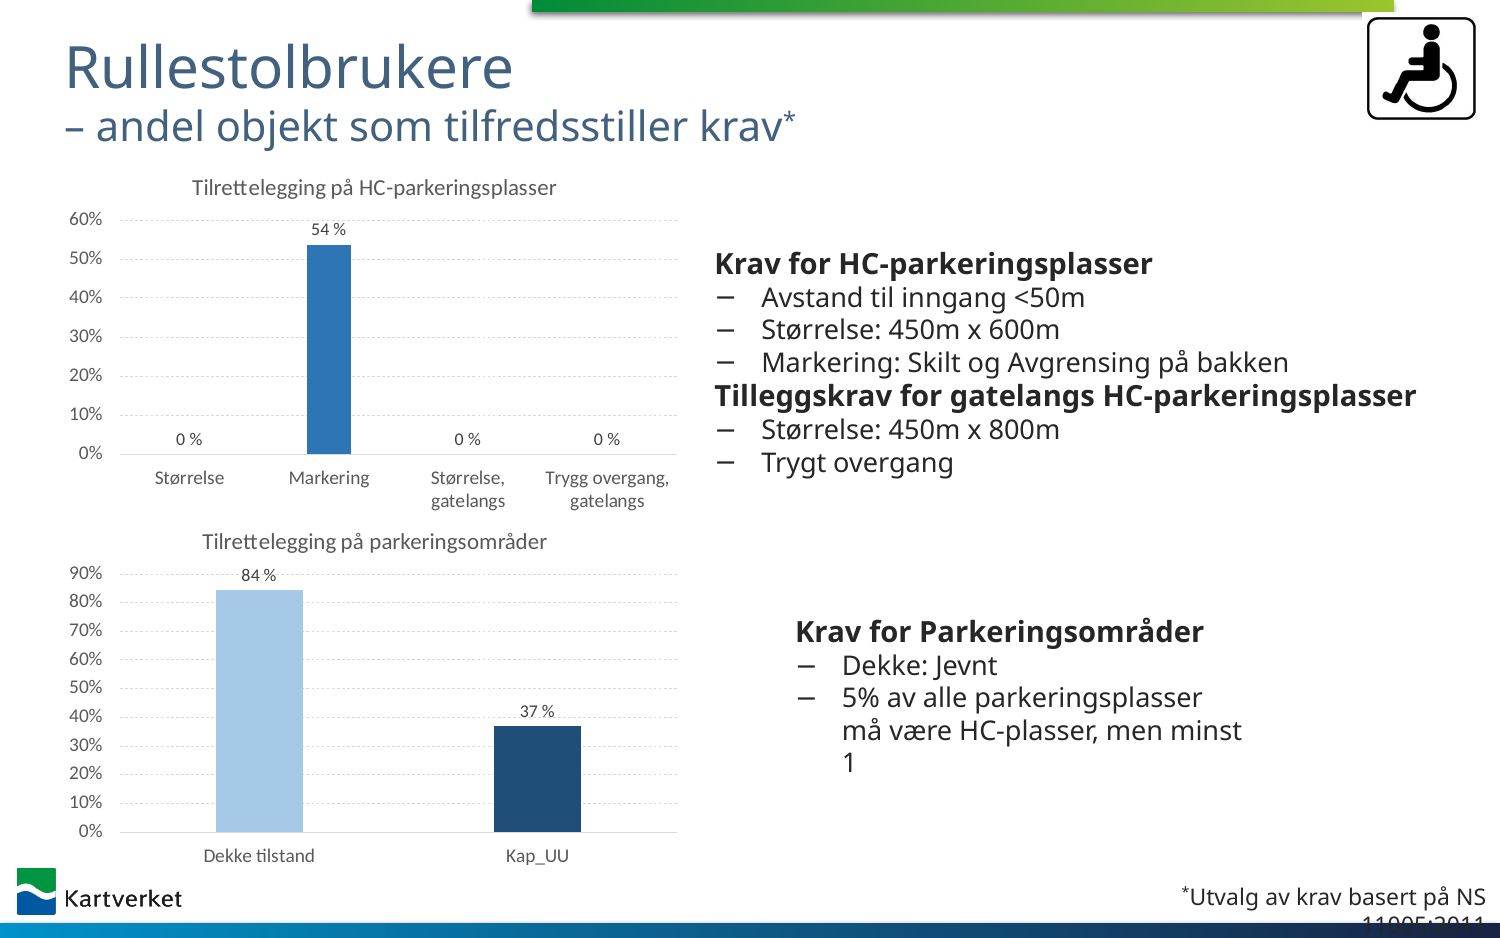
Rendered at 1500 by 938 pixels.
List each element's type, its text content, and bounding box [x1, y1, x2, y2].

picture [62, 520, 688, 874]
picture [62, 166, 688, 519]
text_box *Utvalg av krav basert på NS 11005:2011 [1068, 873, 1500, 938]
text_box Krav for Parkeringsområder Dekke: Jevnt 5% av alle parkeringsplasser må være HC-plasser, men minst 1 [780, 605, 1261, 786]
text_box Krav for HC-parkeringsplasser Avstand til inngang <50m Størrelse: 450m x 600m Markering: Skilt og Avgrensing på bakken Tilleggskrav for gatelangs HC-parkeringsplasser Størrelse: 450m x 800m Trygt overgang [699, 237, 1433, 485]
picture [1362, 12, 1481, 126]
text_box Rullestolbrukere – andel objekt som tilfredsstiller krav* [49, 25, 1431, 158]
